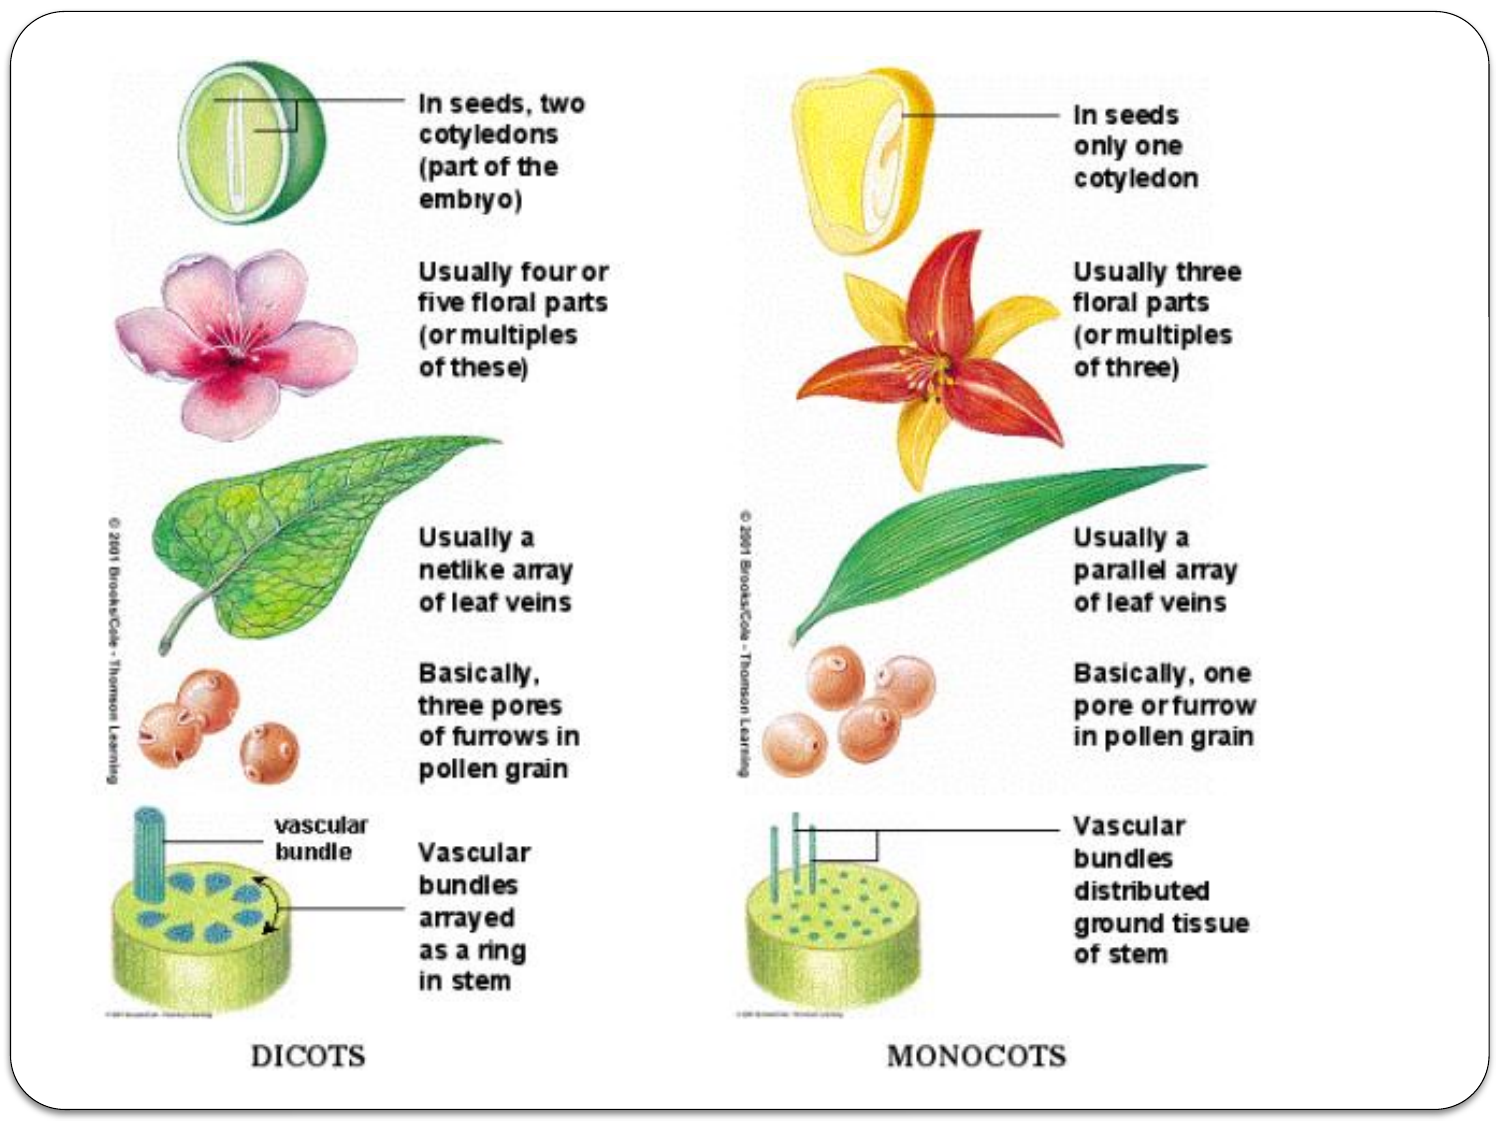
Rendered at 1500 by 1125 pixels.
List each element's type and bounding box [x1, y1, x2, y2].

picture [74, 56, 1451, 1088]
